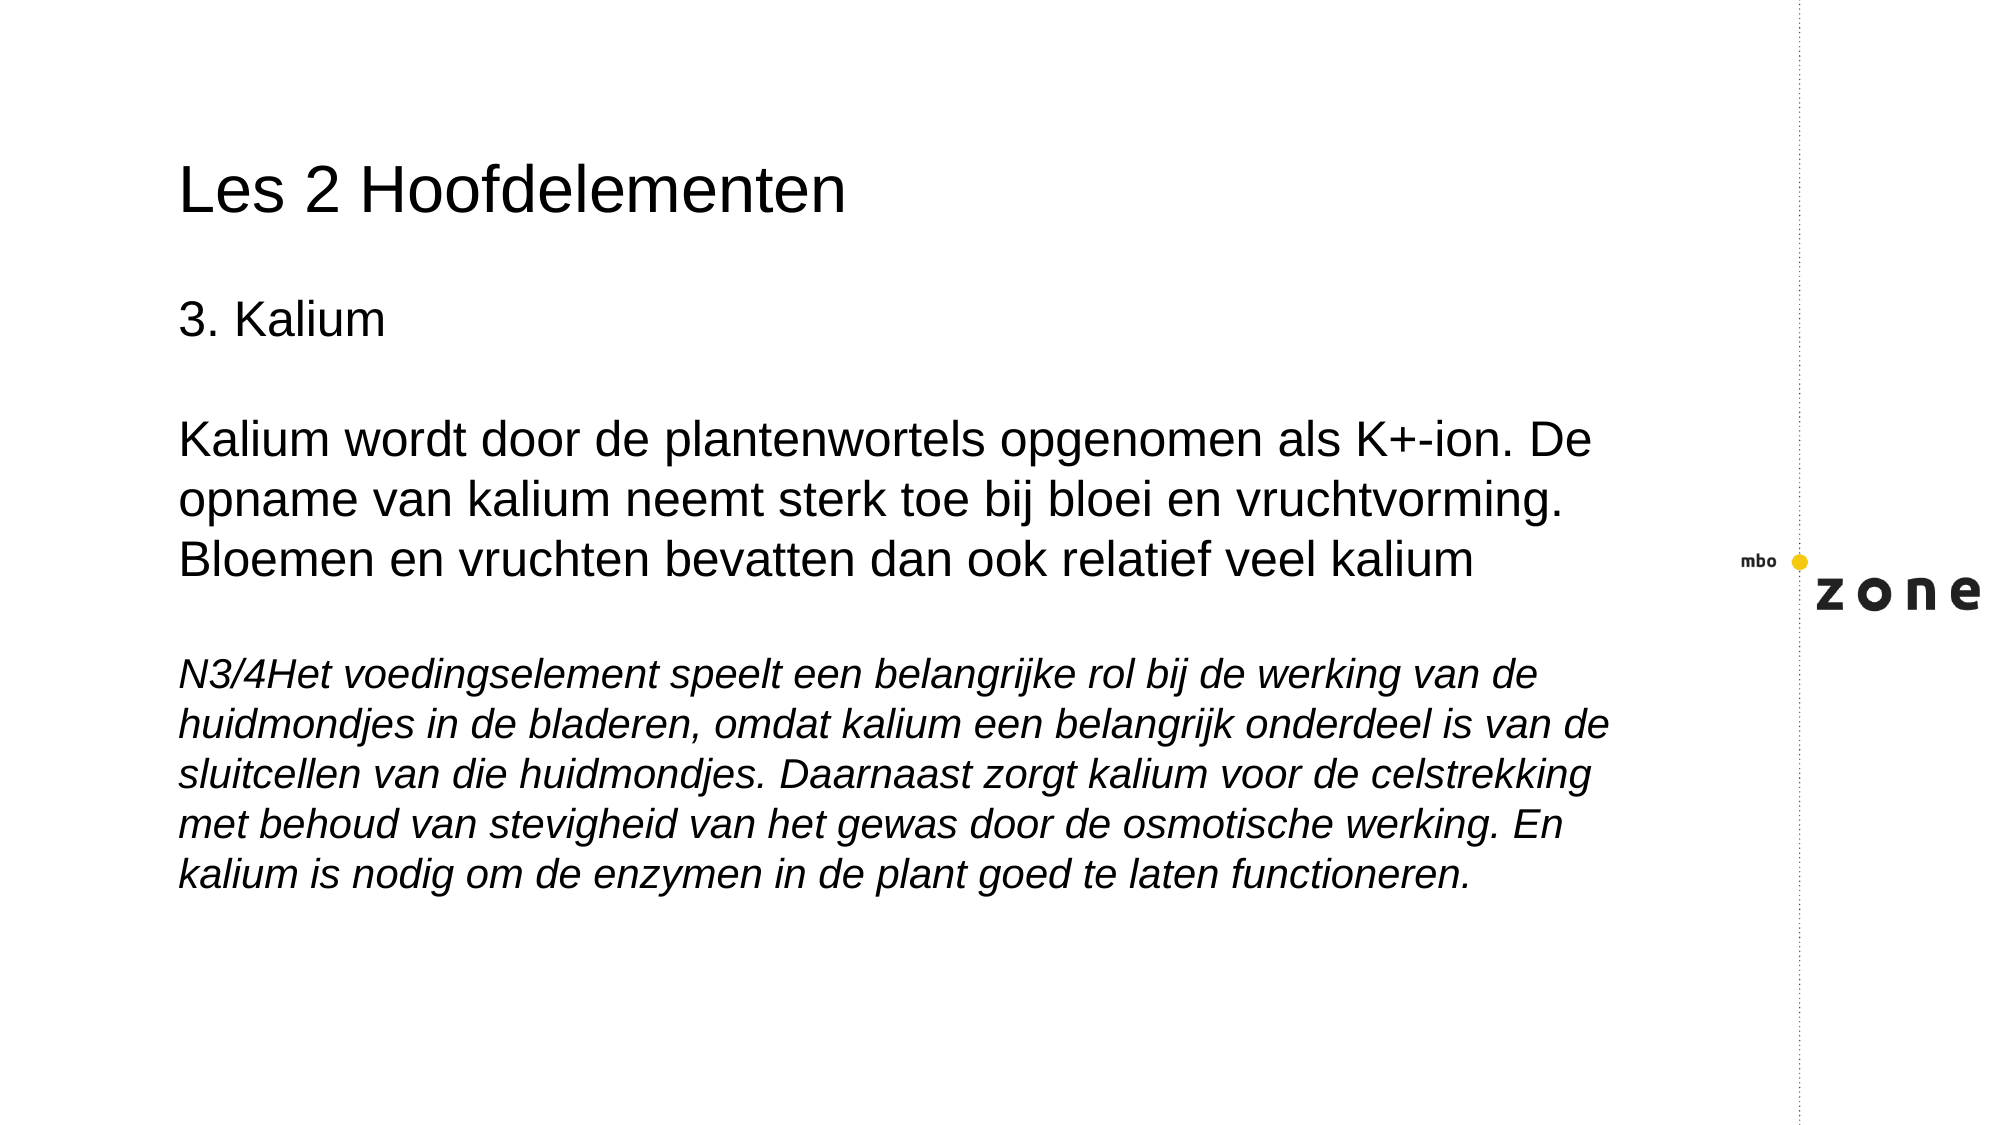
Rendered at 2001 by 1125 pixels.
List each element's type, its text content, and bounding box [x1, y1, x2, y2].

text_box 3. Kalium Kalium wordt door de plantenwortels opgenomen als K+-ion. De opname van kalium neemt sterk toe bij bloei en vruchtvorming. Bloemen en vruchten bevatten dan ook relatief veel kalium N3/4Het voedingselement speelt een belangrijke rol bij de werking van de huidmondjes in de bladeren, omdat kalium een belangrijk onderdeel is van de sluitcellen van die huidmondjes. Daarnaast zorgt kalium voor de celstrekking met behoud van stevigheid van het gewas door de osmotische werking. En kalium is nodig om de enzymen in de plant goed te laten functioneren. [163, 279, 1644, 1025]
picture [1596, 0, 2001, 1125]
text_box Les 2 Hoofdelementen [163, 138, 1666, 234]
